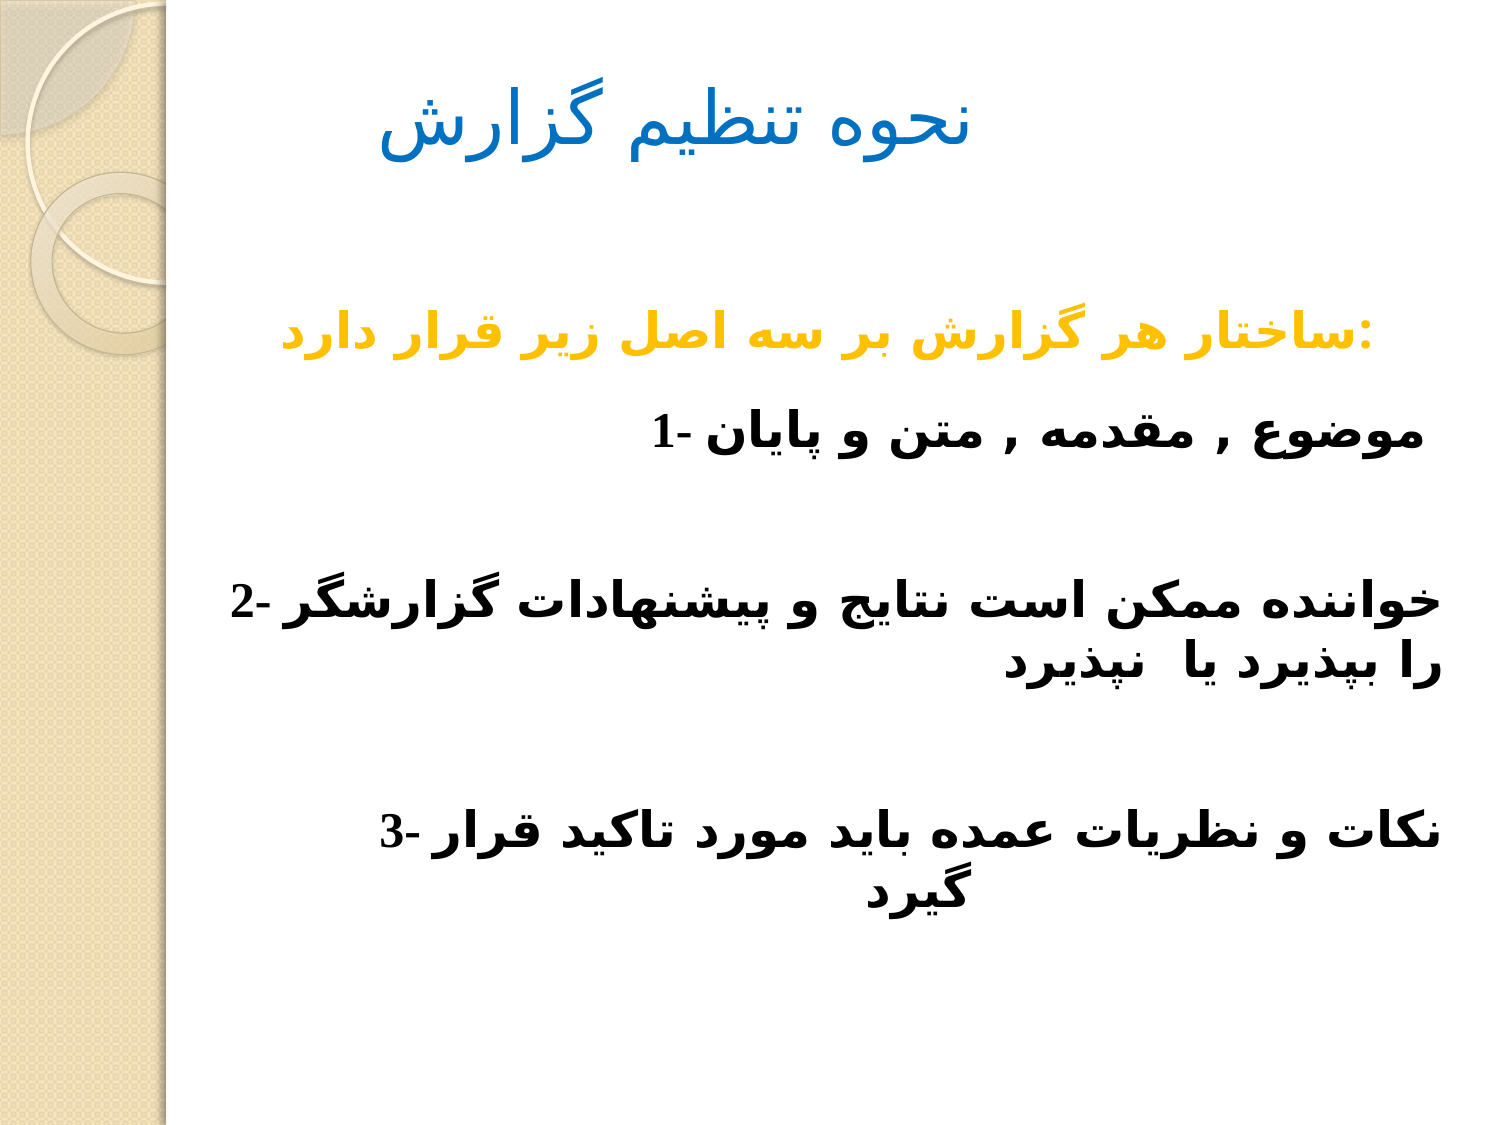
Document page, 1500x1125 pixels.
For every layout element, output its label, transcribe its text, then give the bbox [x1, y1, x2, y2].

text_box ساختار هر گزارش بر سه اصل زیر قرار دارد: [123, 290, 1388, 366]
text_box 1- موضوع , مقدمه , متن و پايان 2- خواننده ممكن است نتايج و پيشنهادات گزارشگر را بپذيرد يا نپذيرد 3- نكات و نظريات عمده بايد مورد تاكيد قرار گيرد [162, 389, 1459, 925]
text_box نحوه تنظیم گزارش [362, 62, 1013, 168]
